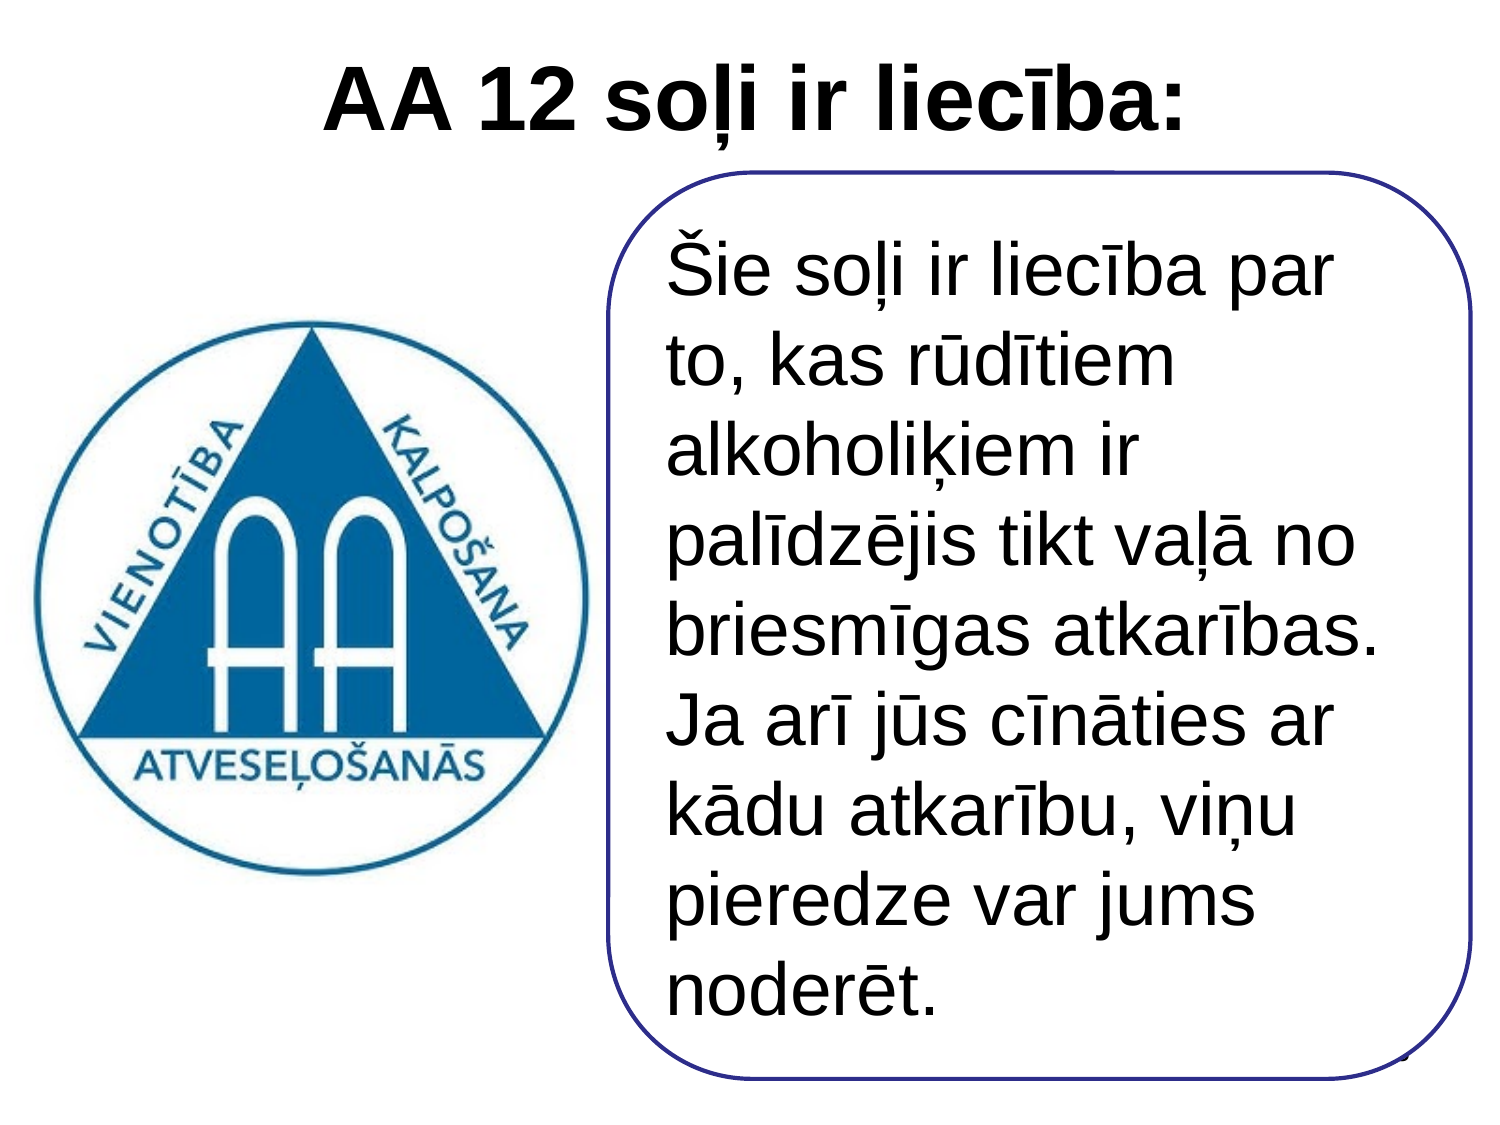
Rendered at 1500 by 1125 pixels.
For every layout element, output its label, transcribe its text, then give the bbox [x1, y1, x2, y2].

title AA 12 soļi ir liecība: [11, 18, 1500, 169]
text_box Šie soļi ir liecība par to, kas rūdītiem alkoholiķiem ir palīdzējis tikt vaļā no briesmīgas atkarības. Ja arī jūs cīnāties ar kādu atkarību, viņu pieredze var jums noderēt. [615, 170, 1473, 1081]
picture [0, 255, 627, 979]
slide_number 3 [1074, 1043, 1426, 1103]
